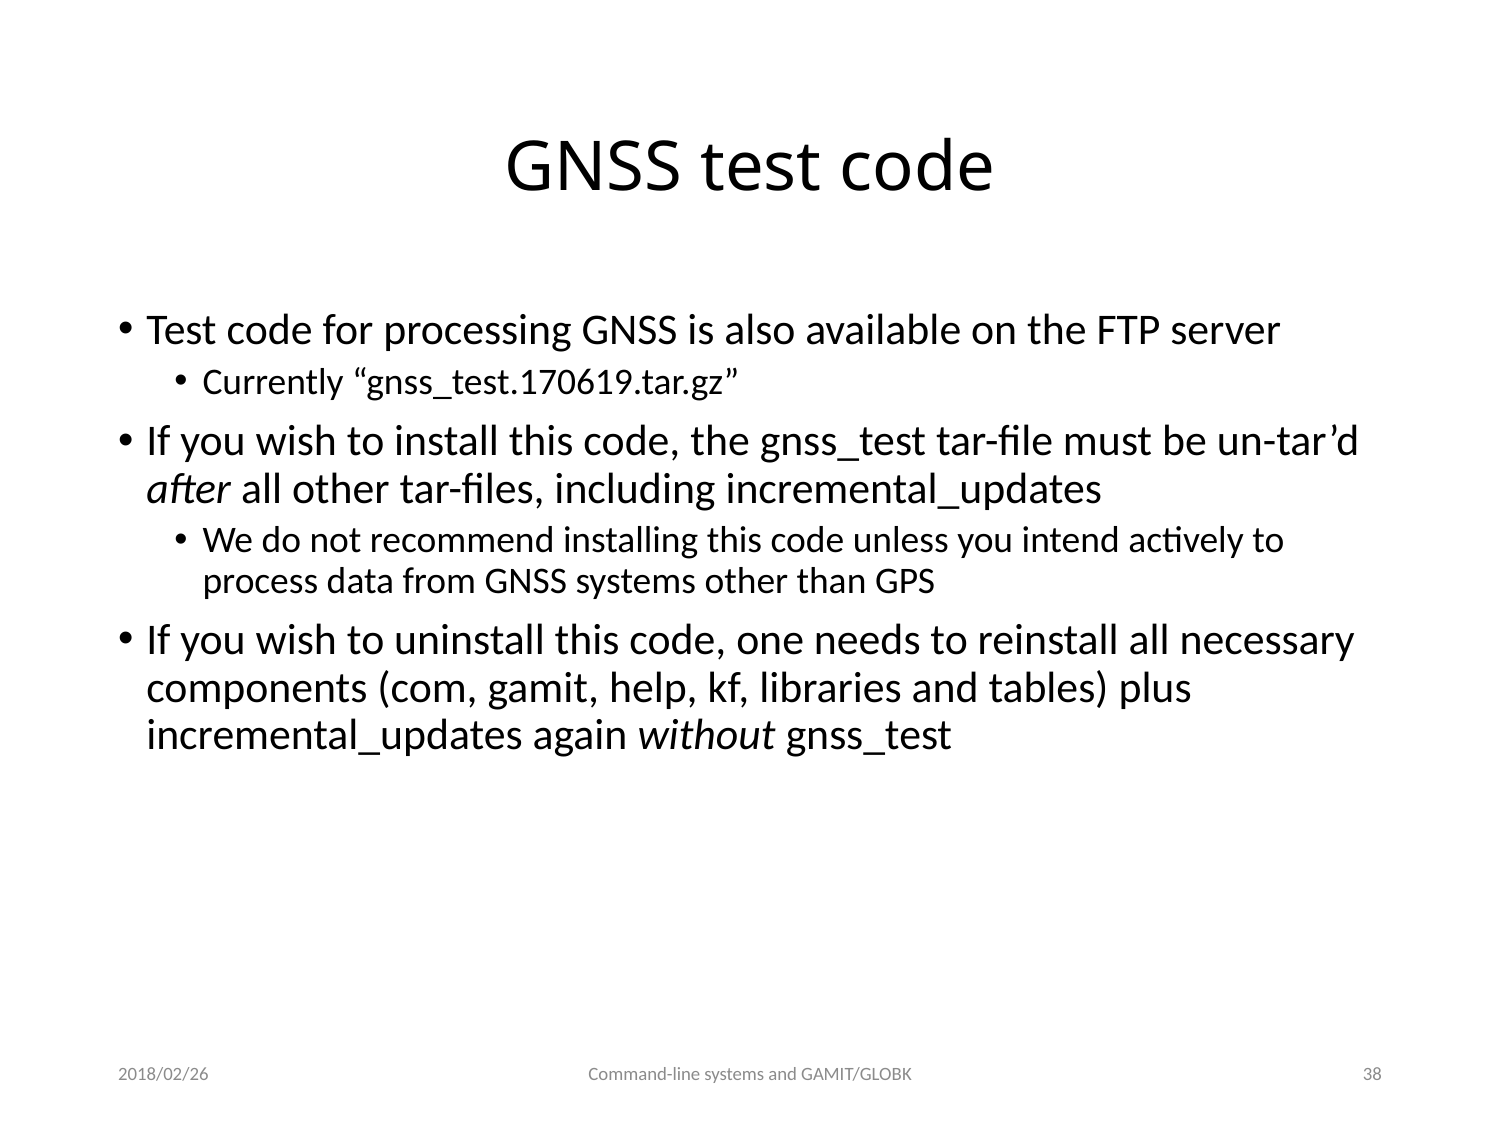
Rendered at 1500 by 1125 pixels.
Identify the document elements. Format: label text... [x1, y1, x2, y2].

slide_number 37 [1059, 1042, 1397, 1103]
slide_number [103, 1042, 441, 1103]
footer Command-line systems and GAMIT/GLOBK [496, 1042, 1004, 1103]
list Test code for processing GNSS is also available on the FTP server Currently “gnss_test.170619.tar.gz” If you wish to install this code, the gnss_test tar-file must be un-tar’d after all other tar-files, including incremental_updates We do not recommend installing this code unless you intend actively to process data from GNSS systems other than GPS If you wish to uninstall this code, one needs to reinstall all necessary components (com, gamit, help, kf, libraries and tables) plus incremental_updates again without gnss_test [103, 299, 1397, 1014]
title GNSS test code [103, 59, 1397, 278]
